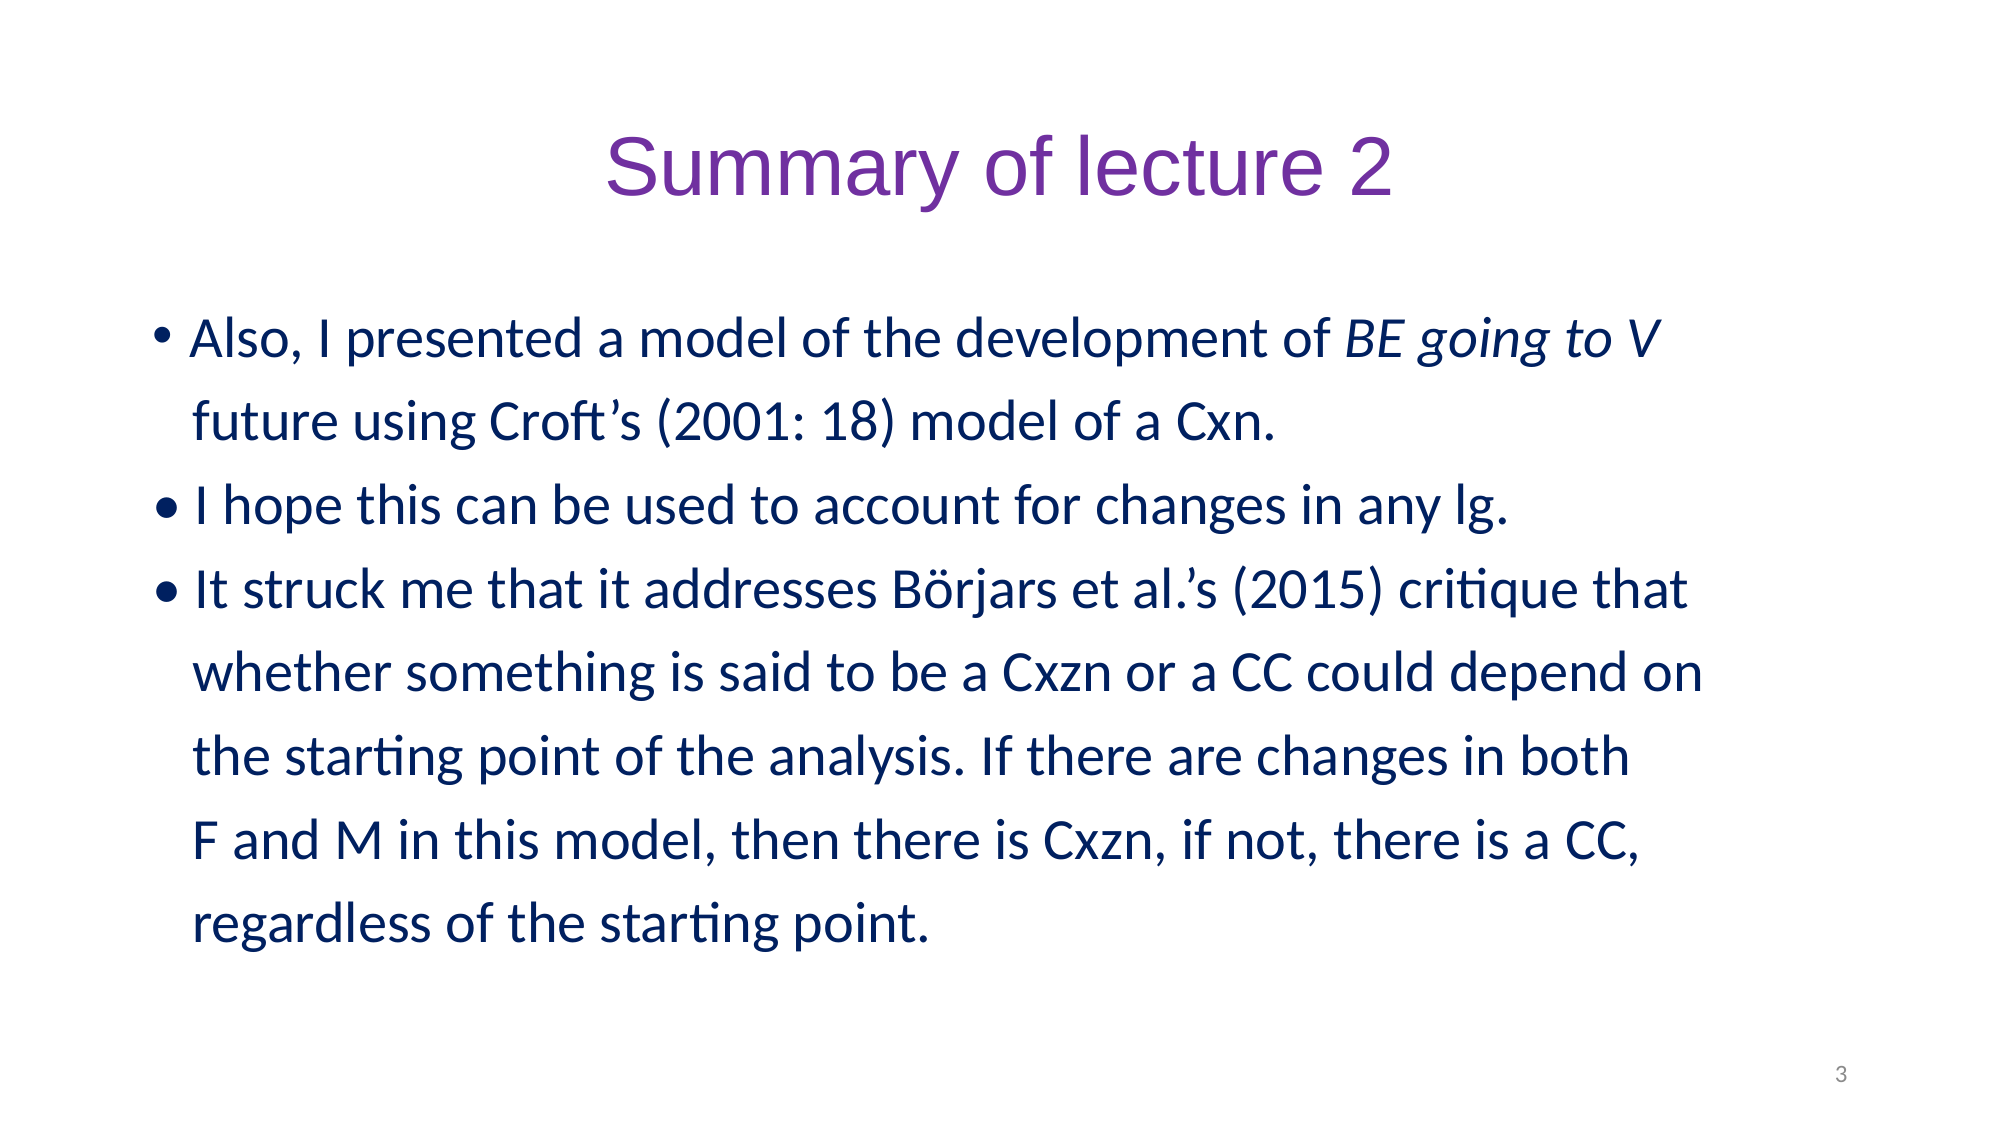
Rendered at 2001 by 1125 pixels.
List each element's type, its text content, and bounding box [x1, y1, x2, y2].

slide_number 3 [1412, 1042, 1863, 1103]
list Also, I presented a model of the development of BE going to V future using Croft’s (2001: 18) model of a Cxn. • I hope this can be used to account for changes in any lg. • It struck me that it addresses Börjars et al.’s (2015) critique that whether something is said to be a Cxzn or a CC could depend on the starting point of the analysis. If there are changes in both F and M in this model, then there is Cxzn, if not, there is a CC, regardless of the starting point. [137, 299, 1863, 1014]
title Summary of lecture 2 [137, 59, 1863, 278]
